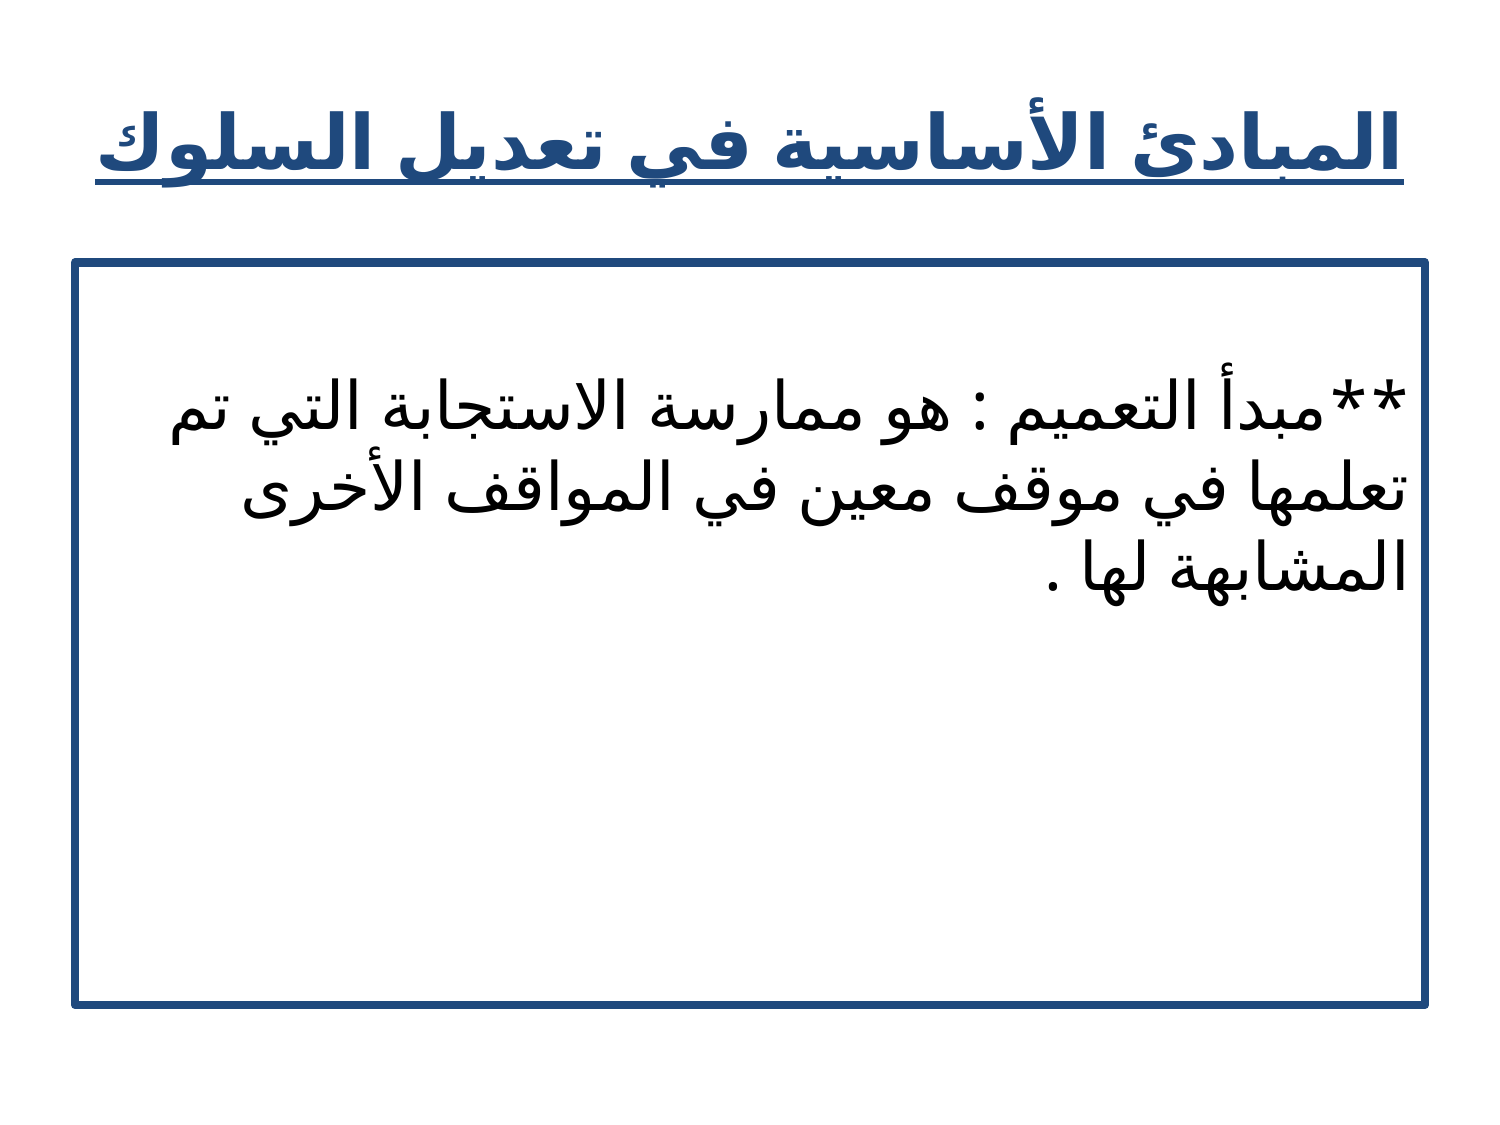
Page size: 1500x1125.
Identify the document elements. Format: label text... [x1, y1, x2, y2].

title المبادئ الأساسية في تعديل السلوك [75, 45, 1425, 233]
list **مبدأ التعميم : هو ممارسة الاستجابة التي تم تعلمها في موقف معين في المواقف الأخرى المشابهة لها . [75, 262, 1425, 1005]
